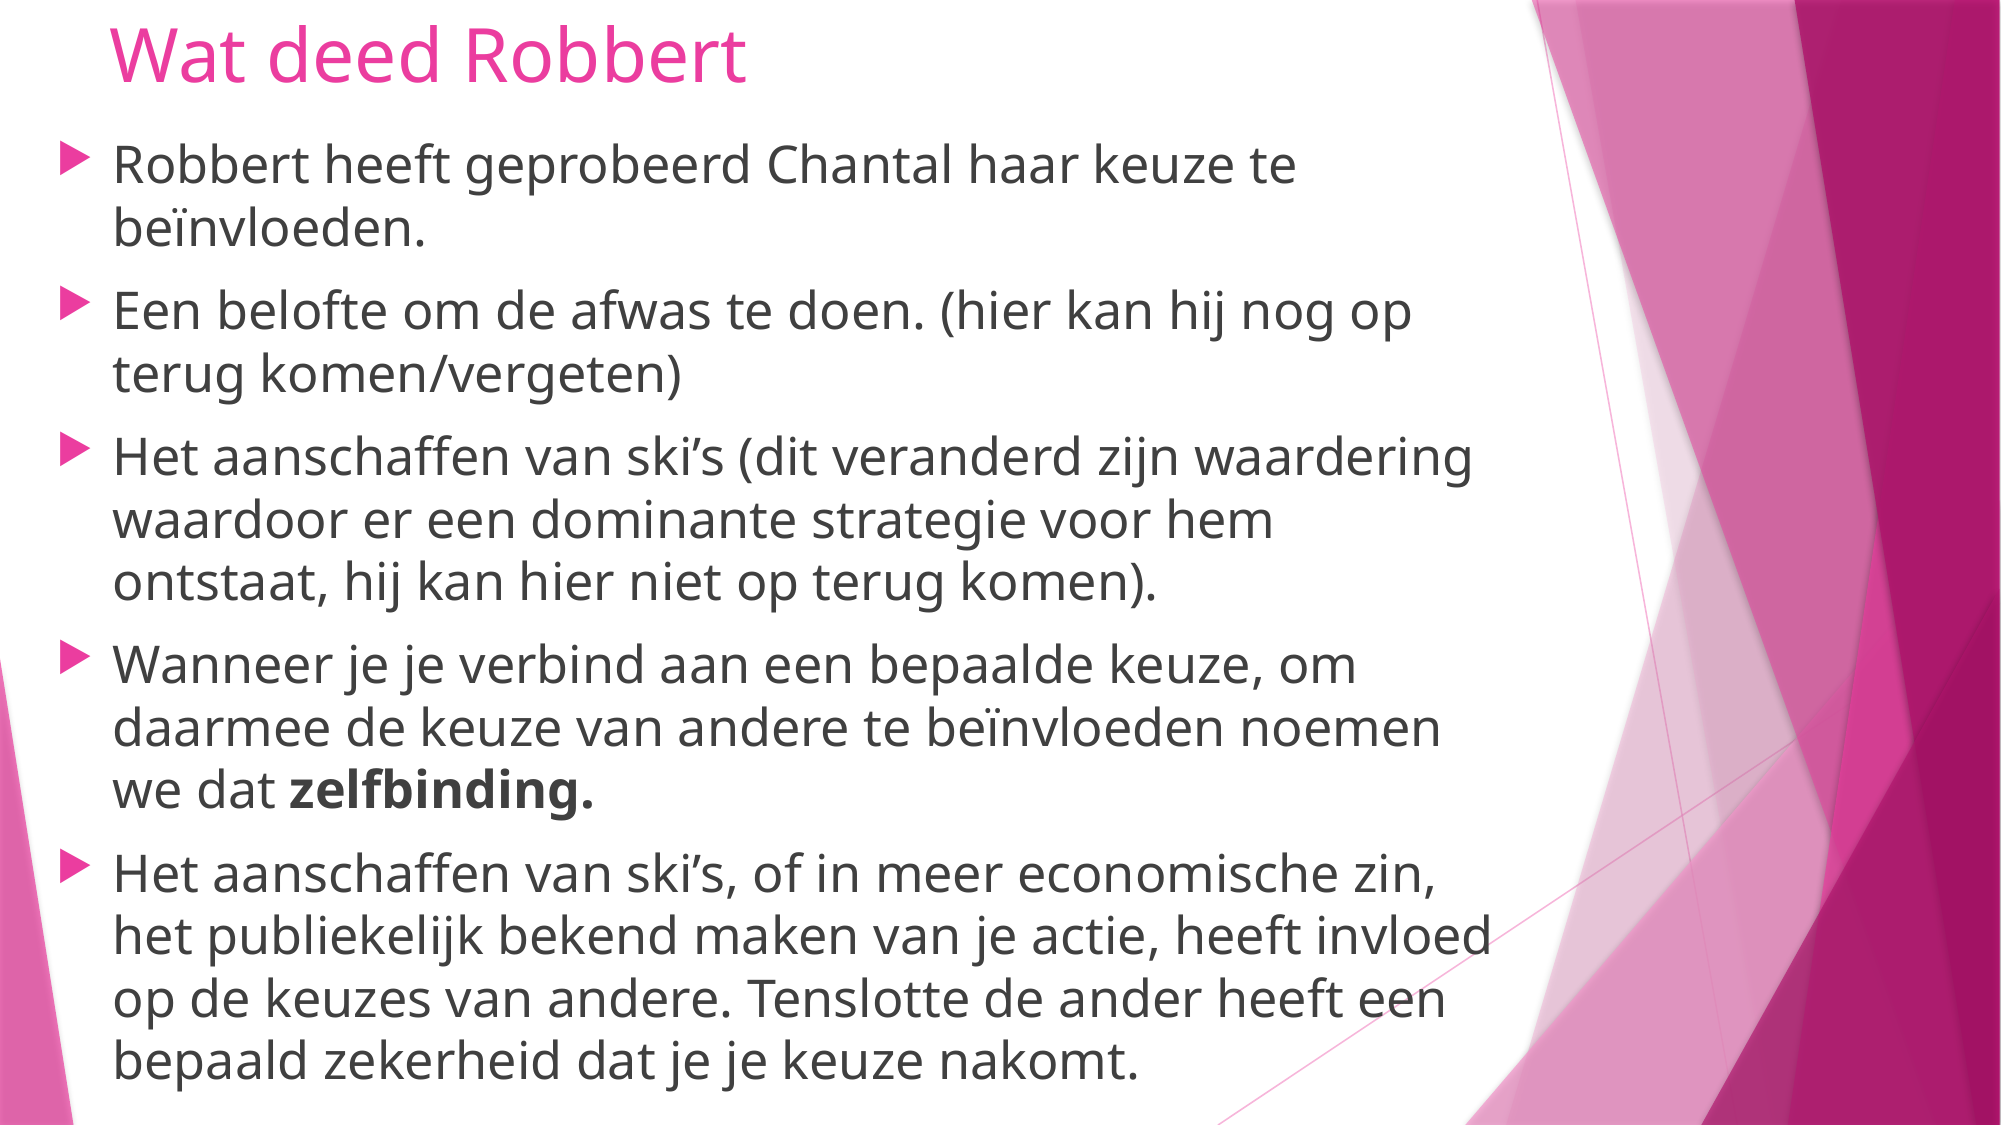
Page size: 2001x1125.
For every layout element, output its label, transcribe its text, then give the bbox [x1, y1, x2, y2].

title Wat deed Robbert [94, 0, 1522, 124]
list Robbert heeft geprobeerd Chantal haar keuze te beïnvloeden. Een belofte om de afwas te doen. (hier kan hij nog op terug komen/vergeten) Het aanschaffen van ski’s (dit veranderd zijn waardering waardoor er een dominante strategie voor hem ontstaat, hij kan hier niet op terug komen). Wanneer je je verbind aan een bepaalde keuze, om daarmee de keuze van andere te beïnvloeden noemen we dat zelfbinding. Het aanschaffen van ski’s, of in meer economische zin, het publiekelijk bekend maken van je actie, heeft invloed op de keuzes van andere. Tenslotte de ander heeft een bepaald zekerheid dat je je keuze nakomt. [41, 124, 1522, 928]
